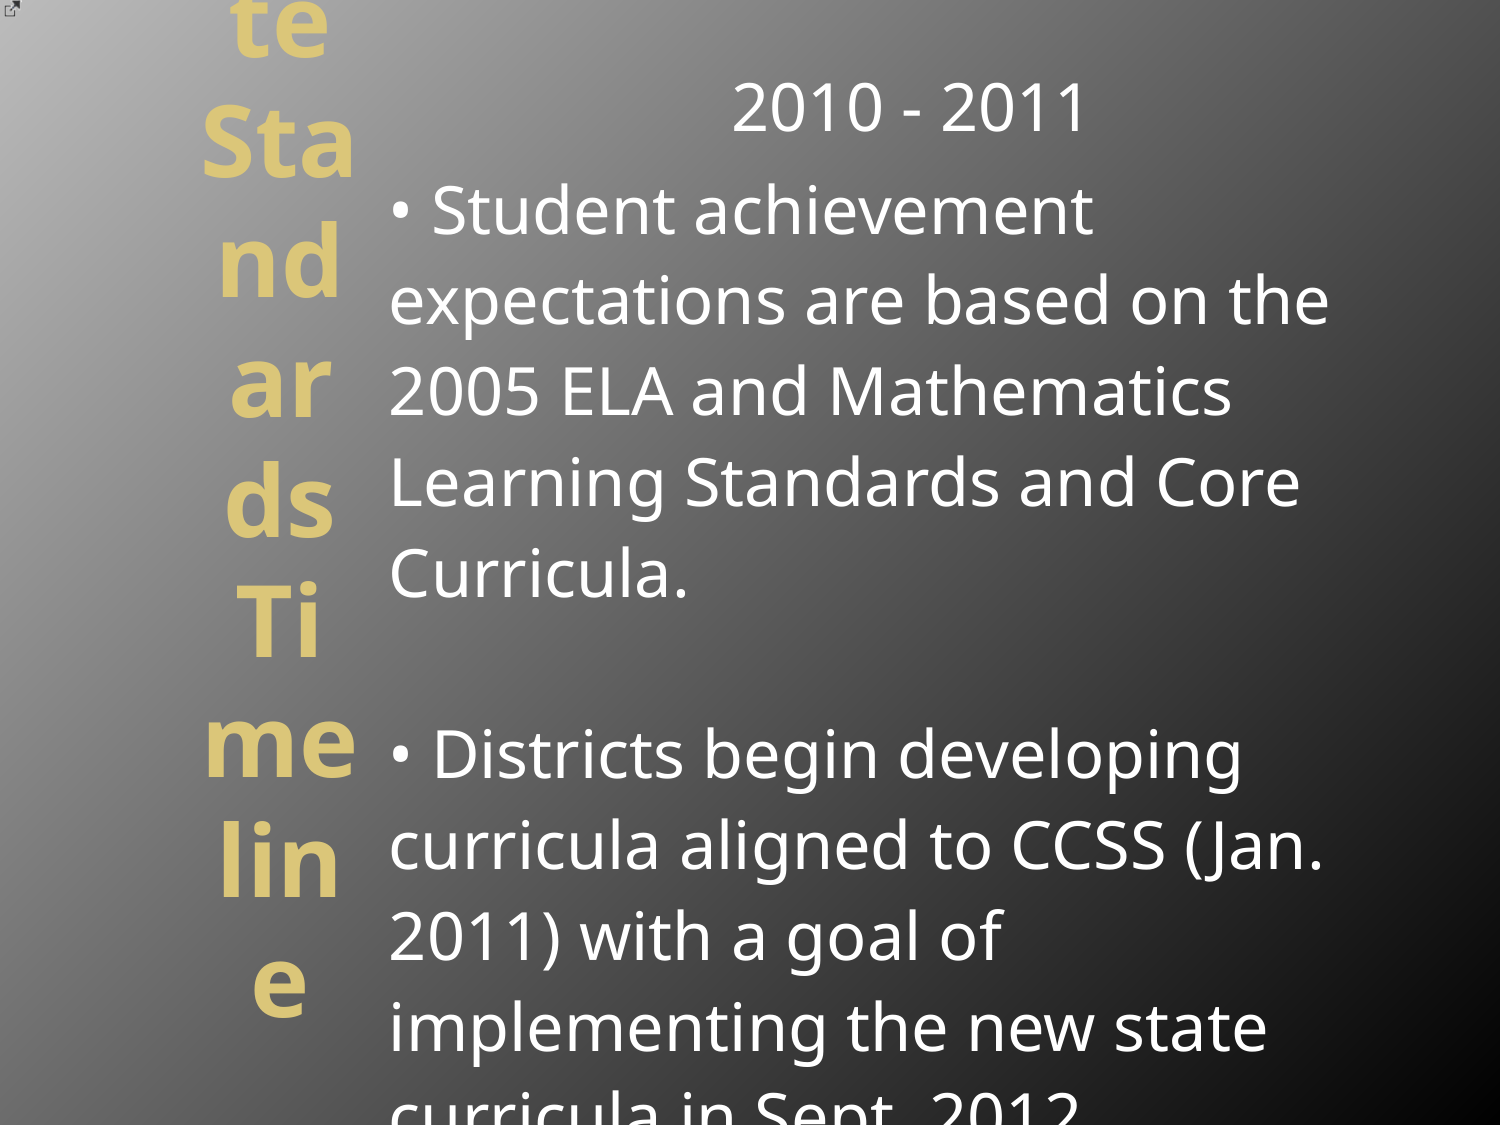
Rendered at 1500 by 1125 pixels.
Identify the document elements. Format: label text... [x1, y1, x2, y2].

table_header 2010 - 2011 [388, 50, 1438, 162]
picture [0, 0, 22, 22]
title Common Core State Standards Timeline [200, 75, 375, 1038]
table_cell • Student achievement expectations are based on the 2005 ELA and Mathematics Learning Standards and Core Curricula. • Districts begin developing curricula aligned to CCSS (Jan. 2011) with a goal of implementing the new state curricula in Sept. 2012. [388, 162, 1438, 1125]
